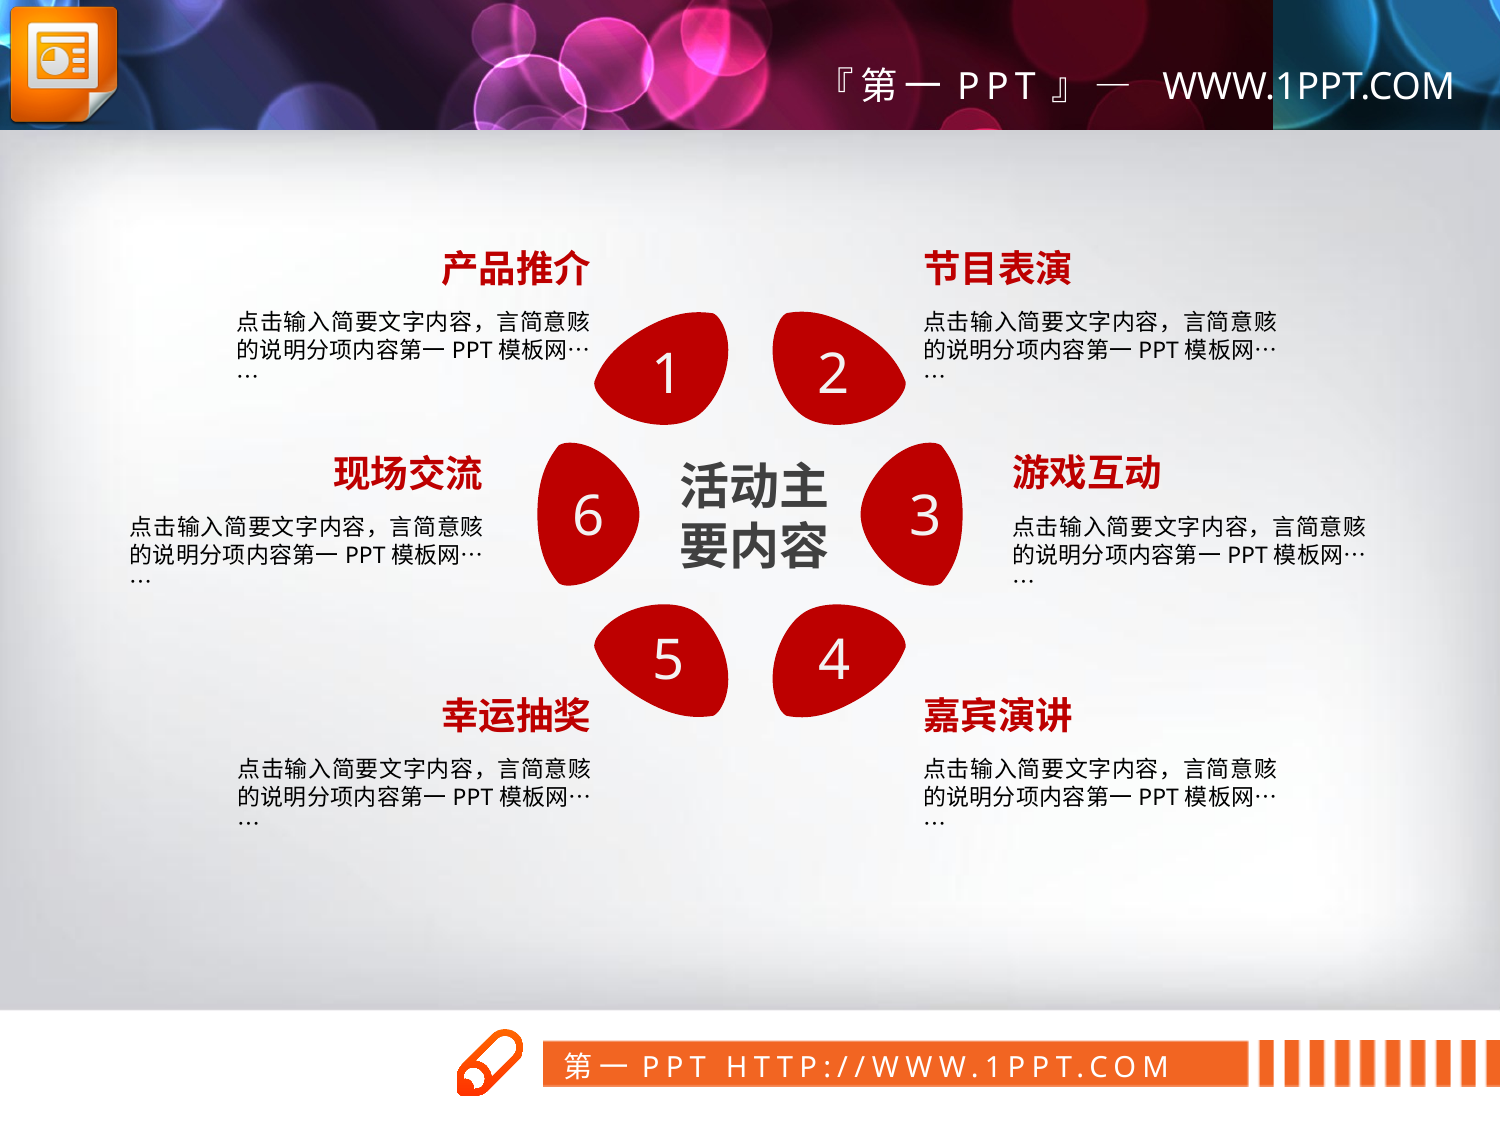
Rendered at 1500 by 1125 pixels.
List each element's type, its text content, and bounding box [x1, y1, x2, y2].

text_box 节目表演 [923, 244, 1142, 290]
text_box 点击输入简要文字内容，言简意赅的说明分项内容第一PPT模板网…… [923, 307, 1278, 391]
text_box 活动主要内容 [672, 454, 837, 575]
text_box 点击输入简要文字内容，言简意赅的说明分项内容第一PPT模板网…… [923, 755, 1278, 838]
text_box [860, 440, 963, 586]
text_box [761, 596, 907, 720]
text_box 点击输入简要文字内容，言简意赅的说明分项内容第一PPT模板网…… [129, 513, 485, 596]
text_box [593, 596, 741, 719]
text_box 现场交流 [265, 449, 484, 495]
text_box 嘉宾演讲 [923, 691, 1142, 737]
text_box 幸运抽奖 [372, 691, 591, 737]
picture [0, 0, 1500, 1012]
text_box 点击输入简要文字内容，言简意赅的说明分项内容第一PPT模板网…… [236, 307, 591, 391]
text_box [537, 440, 640, 586]
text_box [761, 309, 907, 433]
picture [543, 1040, 1500, 1087]
text_box 点击输入简要文字内容，言简意赅的说明分项内容第一PPT模板网…… [237, 755, 592, 838]
text_box 产品推介 [372, 244, 591, 290]
text_box 游戏互动 [1012, 449, 1231, 495]
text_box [593, 310, 741, 433]
text_box 点击输入简要文字内容，言简意赅的说明分项内容第一PPT模板网…… [1012, 512, 1367, 596]
